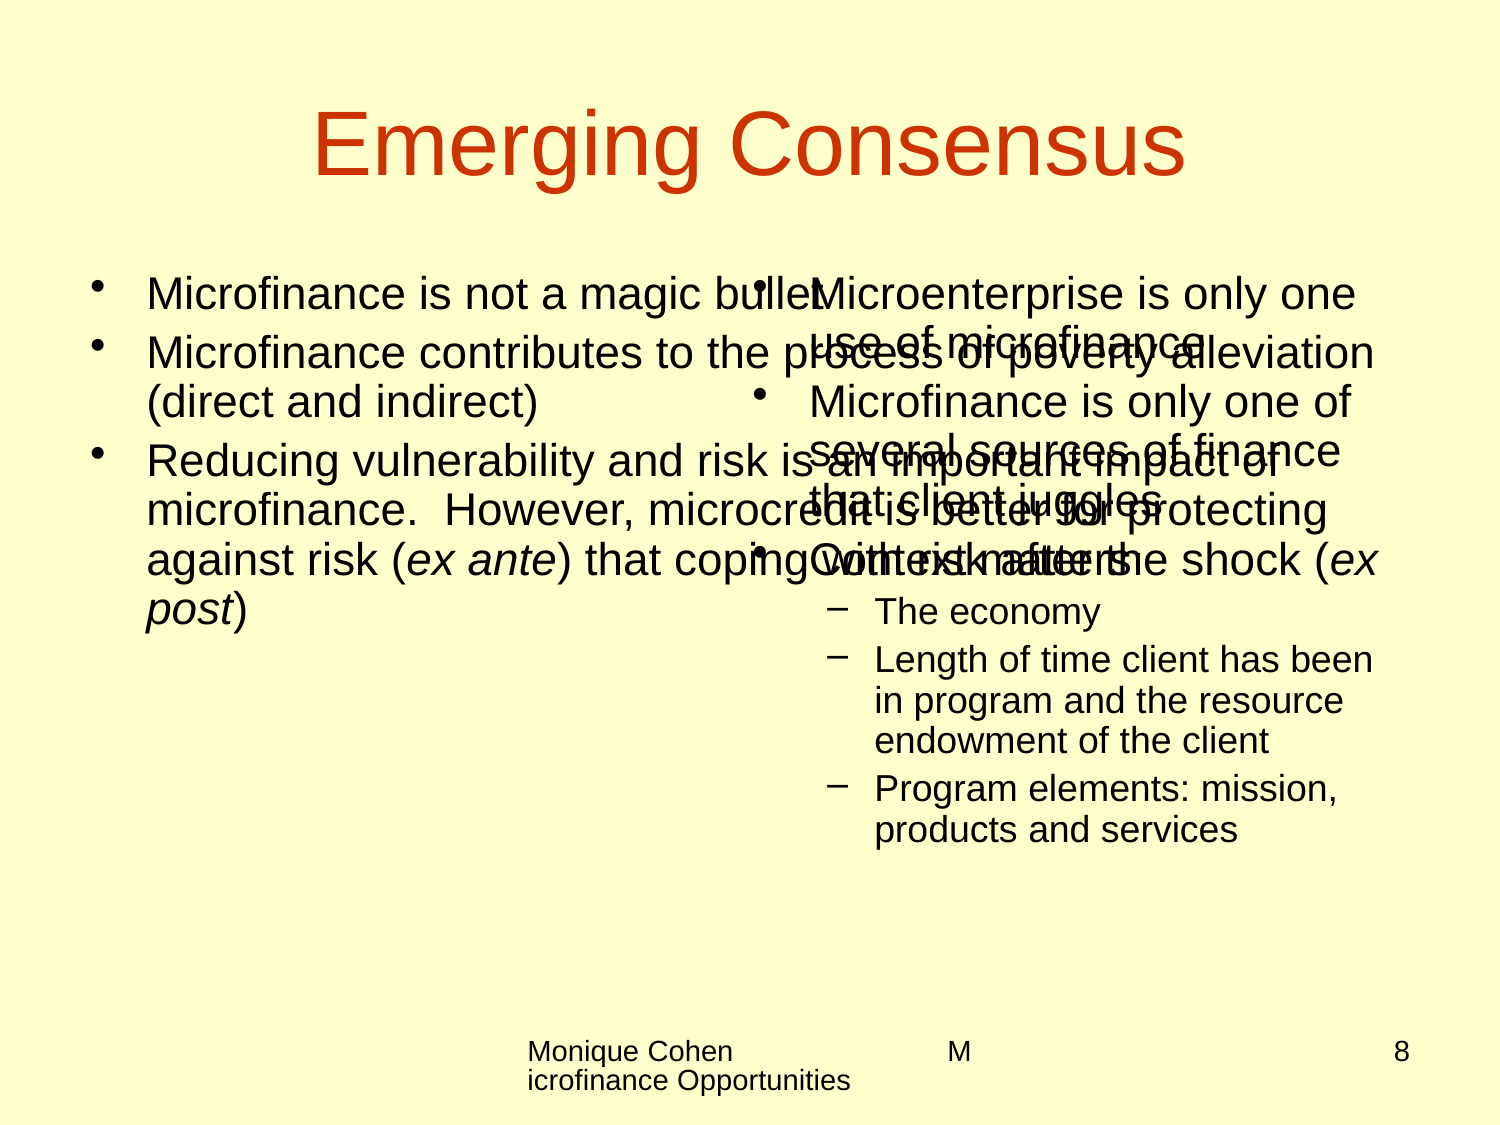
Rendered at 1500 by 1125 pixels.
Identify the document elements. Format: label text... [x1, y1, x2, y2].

footer Monique Cohen Microfinance Opportunities [512, 1024, 988, 1103]
list Microenterprise is only one use of microfinance Microfinance is only one of several sources of finance that client juggles Context matters: The economy Length of time client has been in program and the resource endowment of the client Program elements: mission, products and services [737, 262, 1401, 901]
list Microfinance is not a magic bullet Microfinance contributes to the process of poverty alleviation (direct and indirect) Reducing vulnerability and risk is an important impact of microfinance. However, microcredit is better for protecting against risk (ex ante) that coping with risk after the shock (ex post) [74, 262, 1426, 951]
title Emerging Consensus [74, 44, 1426, 233]
slide_number 8 [1074, 1024, 1426, 1103]
